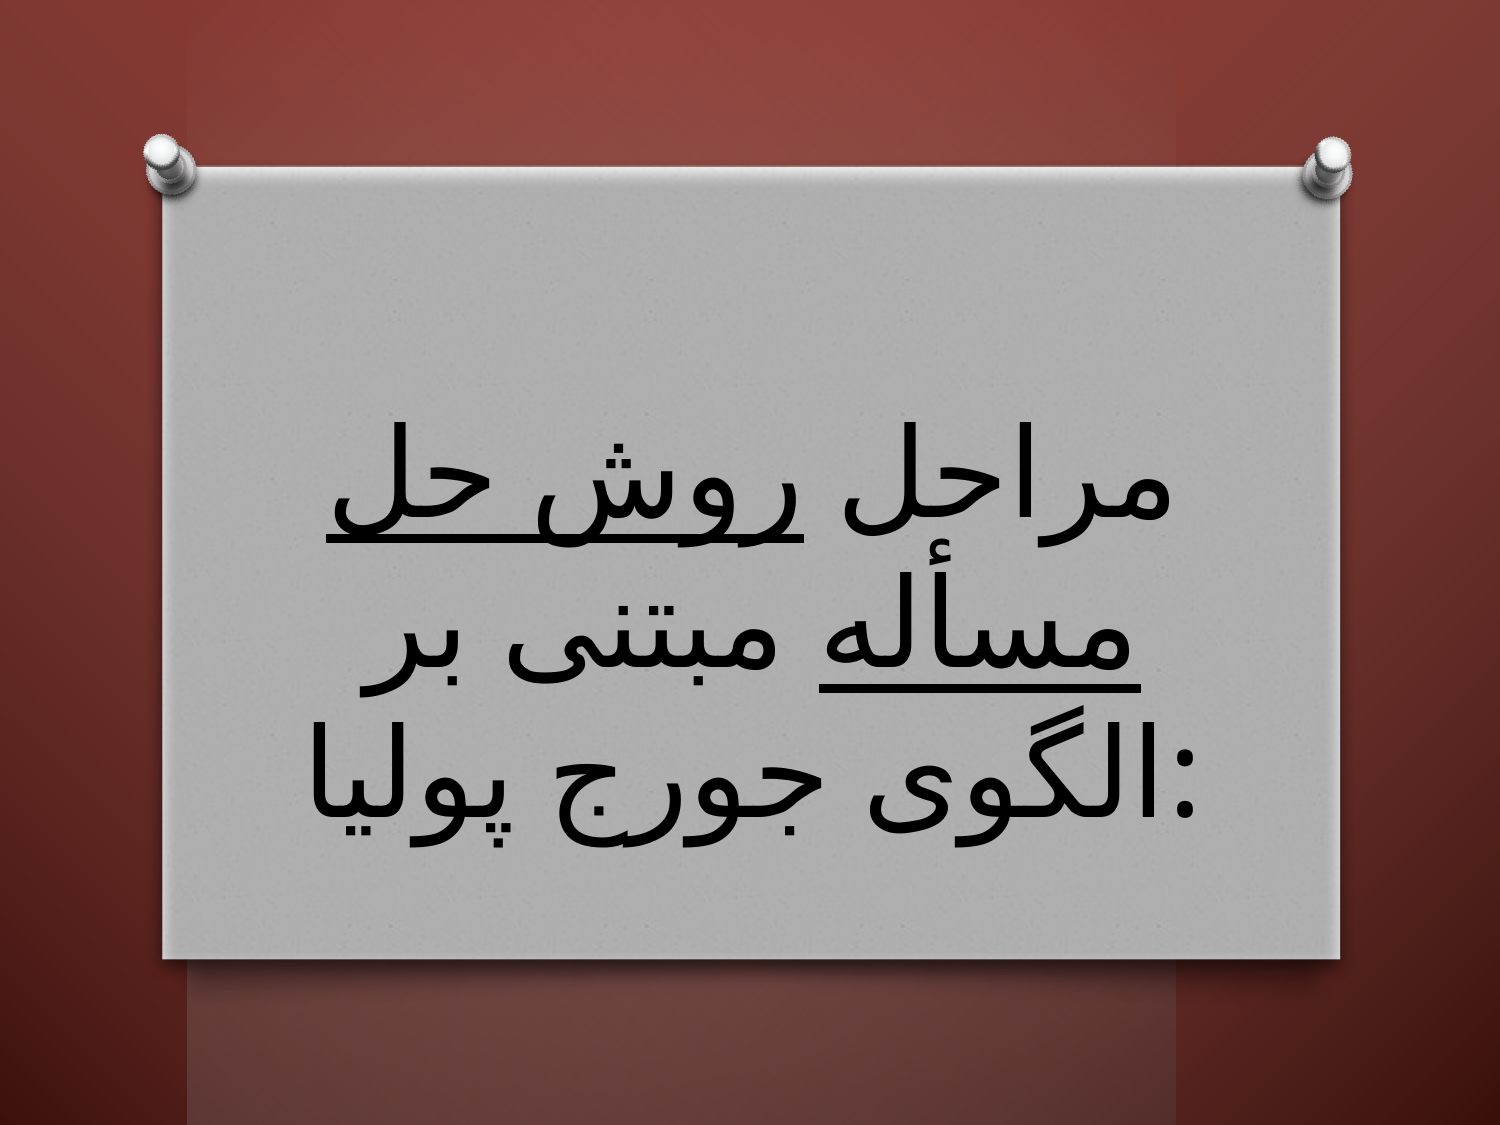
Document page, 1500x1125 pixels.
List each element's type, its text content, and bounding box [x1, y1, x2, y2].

picture [1274, 109, 1396, 230]
title مراحل روش حل مسأله مبتنی بر الگوی جورج پولیا: [283, 312, 1223, 850]
picture [112, 100, 235, 224]
